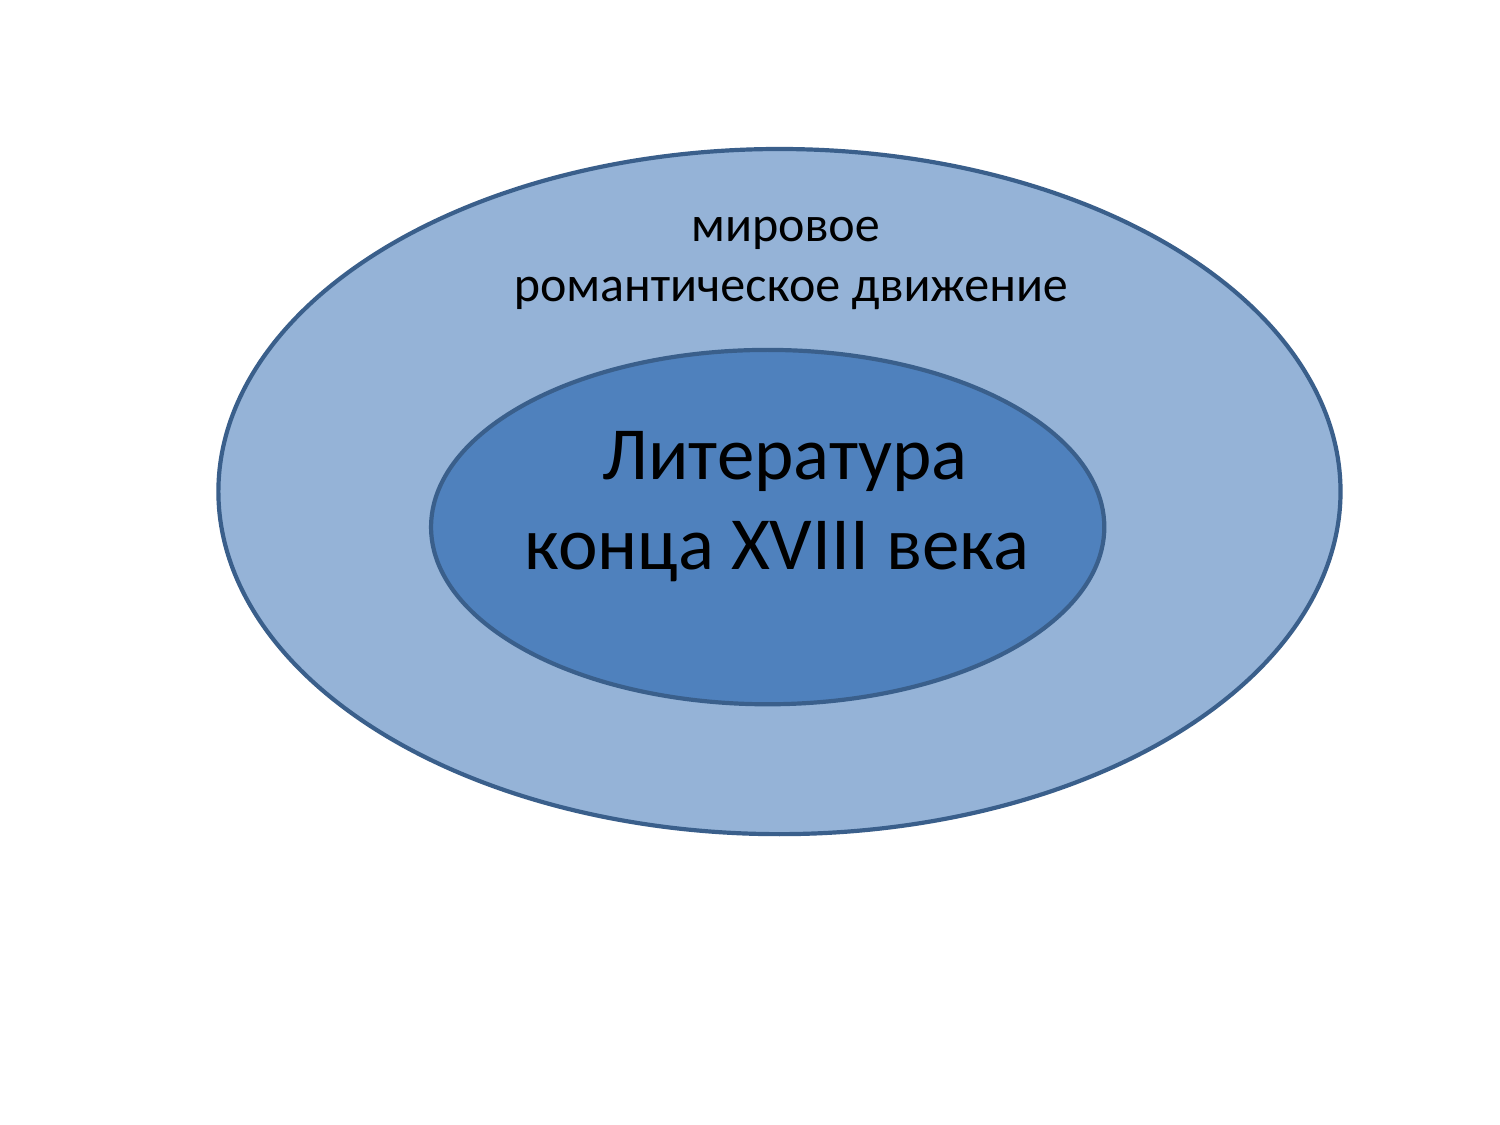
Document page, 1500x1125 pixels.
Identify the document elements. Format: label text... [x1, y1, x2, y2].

text_box [428, 416, 1107, 707]
text_box [525, 146, 1034, 184]
text_box [216, 220, 1343, 837]
text_box Литература конца XVIII века [501, 397, 1069, 592]
text_box мировое романтическое движение [431, 184, 1140, 320]
text_box [534, 347, 1001, 397]
